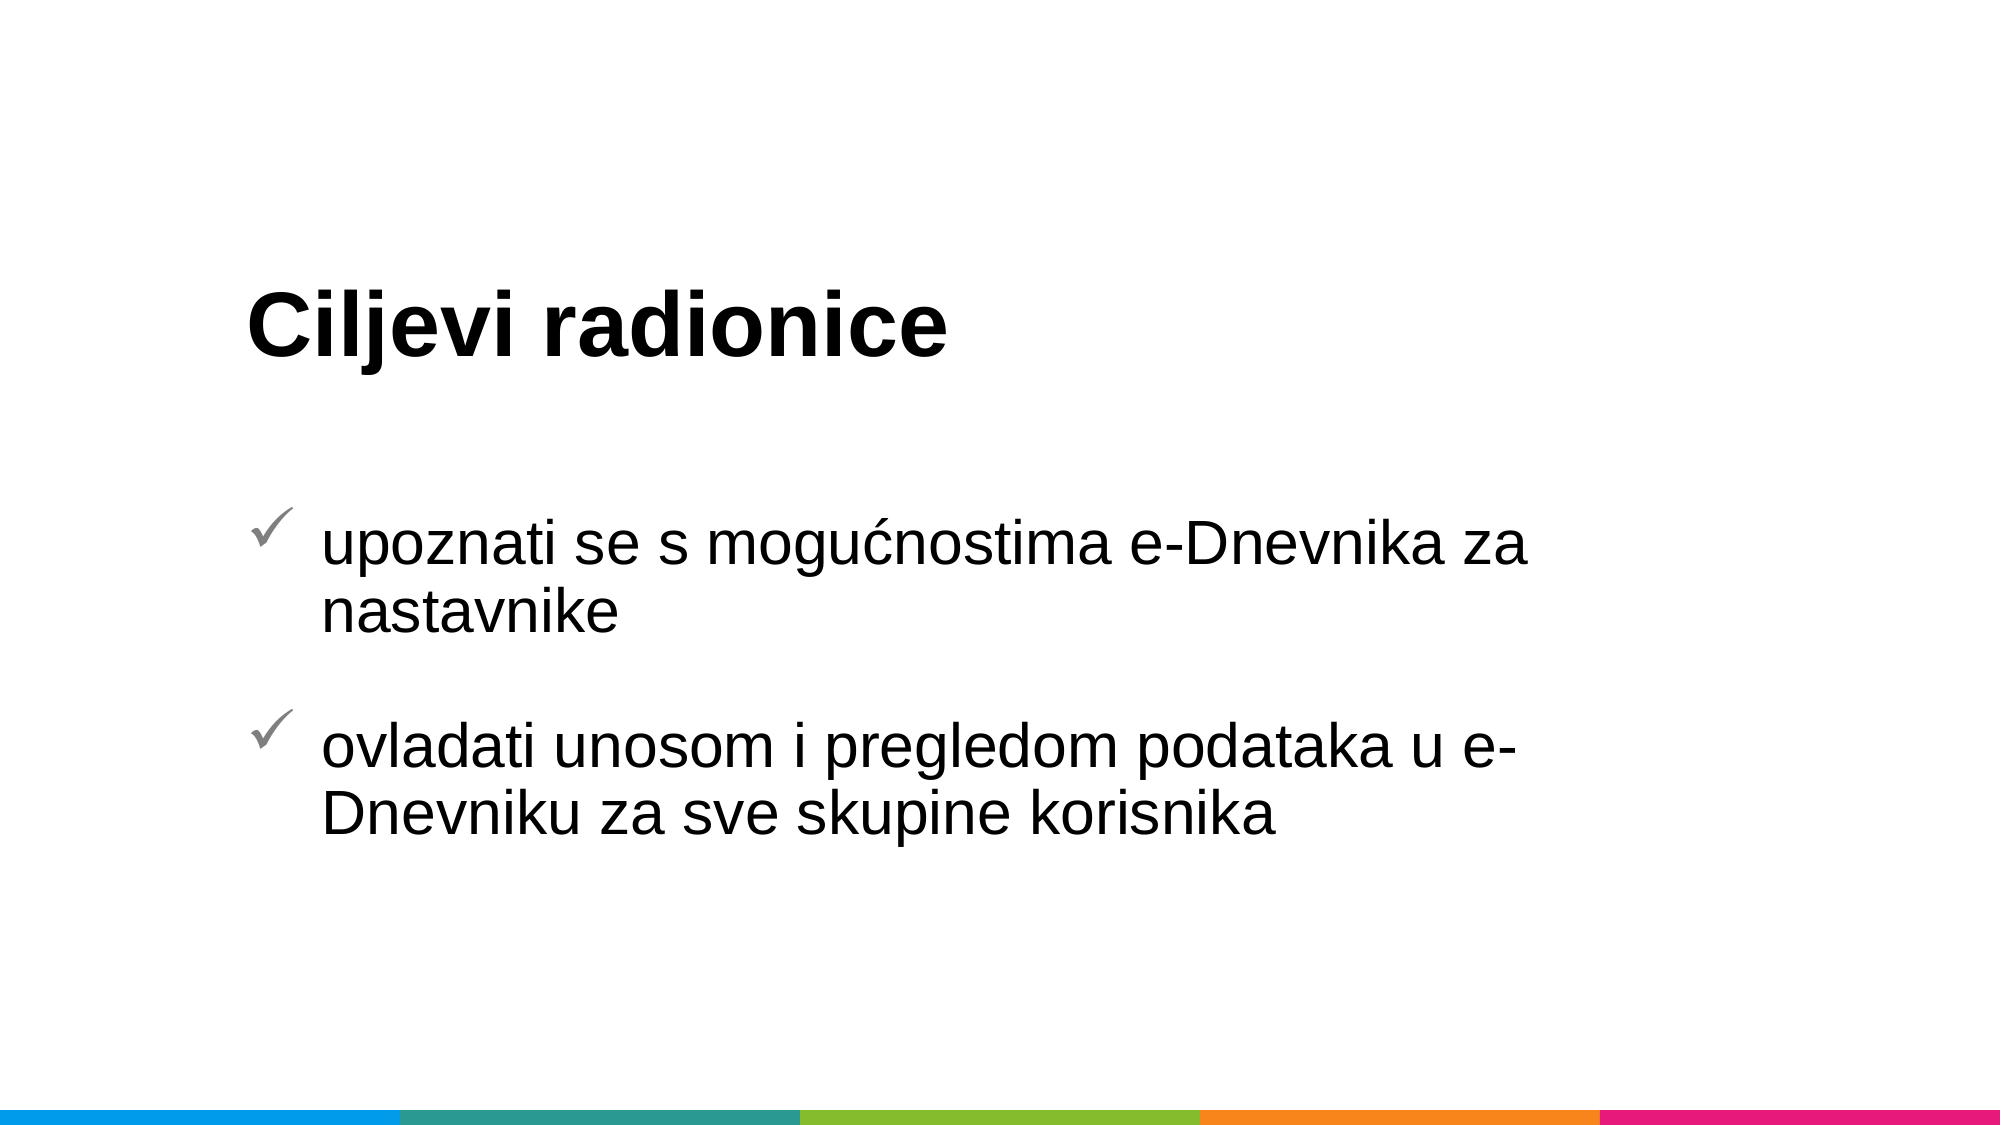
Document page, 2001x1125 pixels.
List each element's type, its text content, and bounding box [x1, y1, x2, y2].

text_box Ciljevi radionice upoznati se s mogućnostima e-Dnevnika za nastavnike ovladati unosom i pregledom podataka u e-Dnevniku za sve skupine korisnika [231, 202, 1769, 923]
